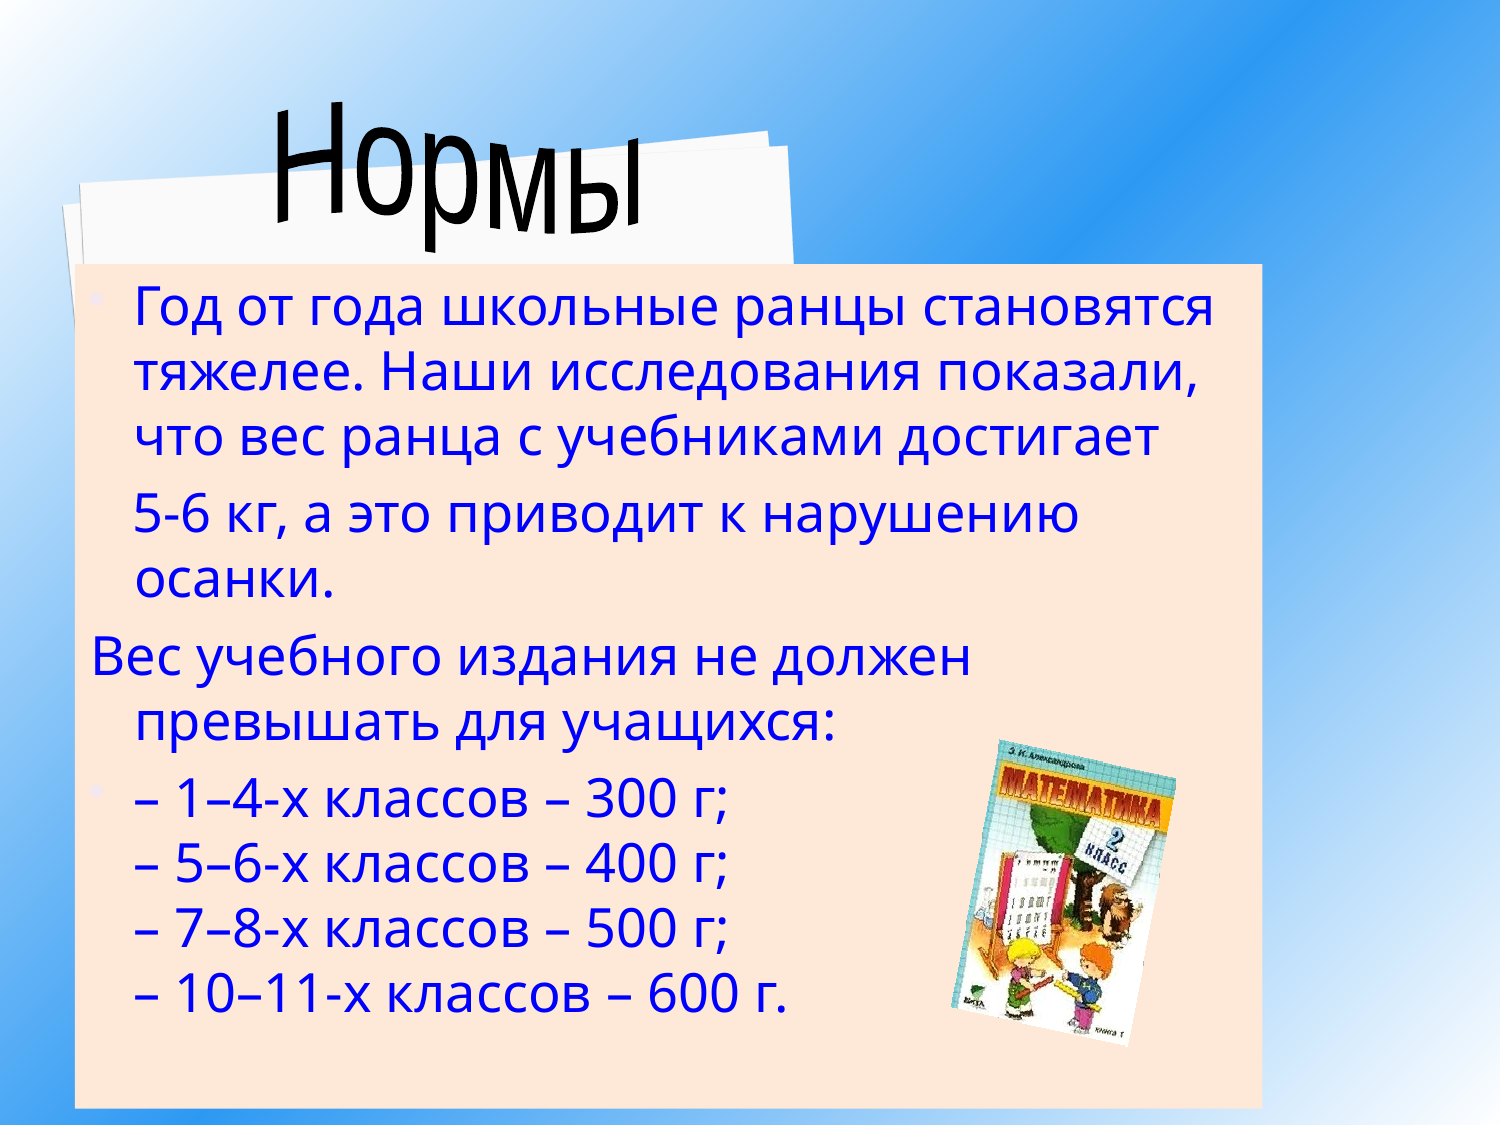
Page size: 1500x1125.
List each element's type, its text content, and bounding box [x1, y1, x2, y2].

text_box Год от года школьные ранцы становятся тяжелее. Наши исследования показали, что вес ранца с учебниками достигает 5-6 кг, а это приводит к нарушению осанки. Вес учебного издания не должен превышать для учащихся: – 1–4-х классов – 300 г; – 5–6-x классов – 400 г; – 7–8-х классов – 500 г; – 10–11-х классов – 600 г. [74, 264, 1263, 1109]
picture [950, 739, 1176, 1047]
